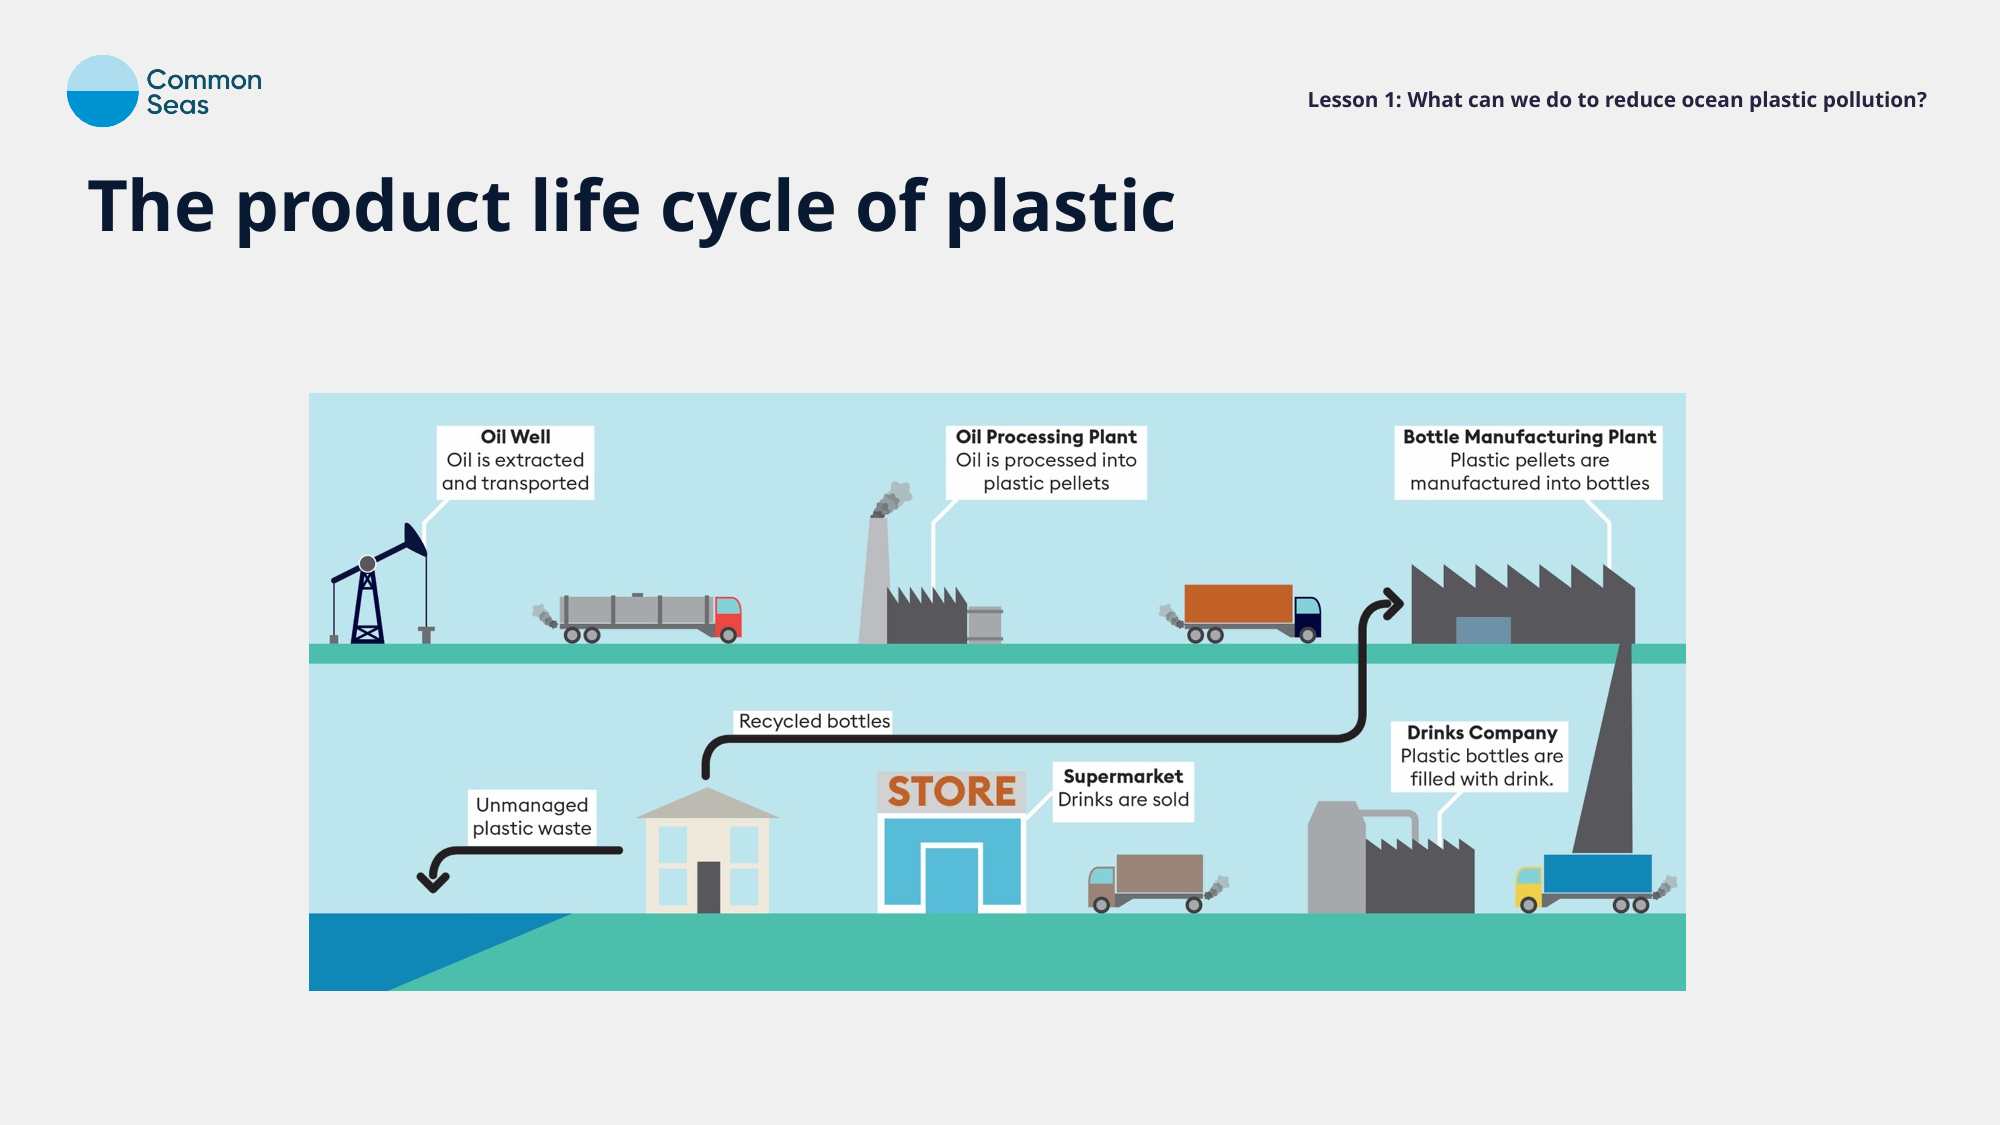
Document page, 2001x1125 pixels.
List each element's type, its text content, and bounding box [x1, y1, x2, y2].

list The product life cycle of plastic [79, 162, 1239, 345]
title Lesson 1: What can we do to reduce ocean plastic pollution? [1257, 77, 1941, 124]
picture [59, 51, 269, 130]
picture [309, 393, 1686, 991]
